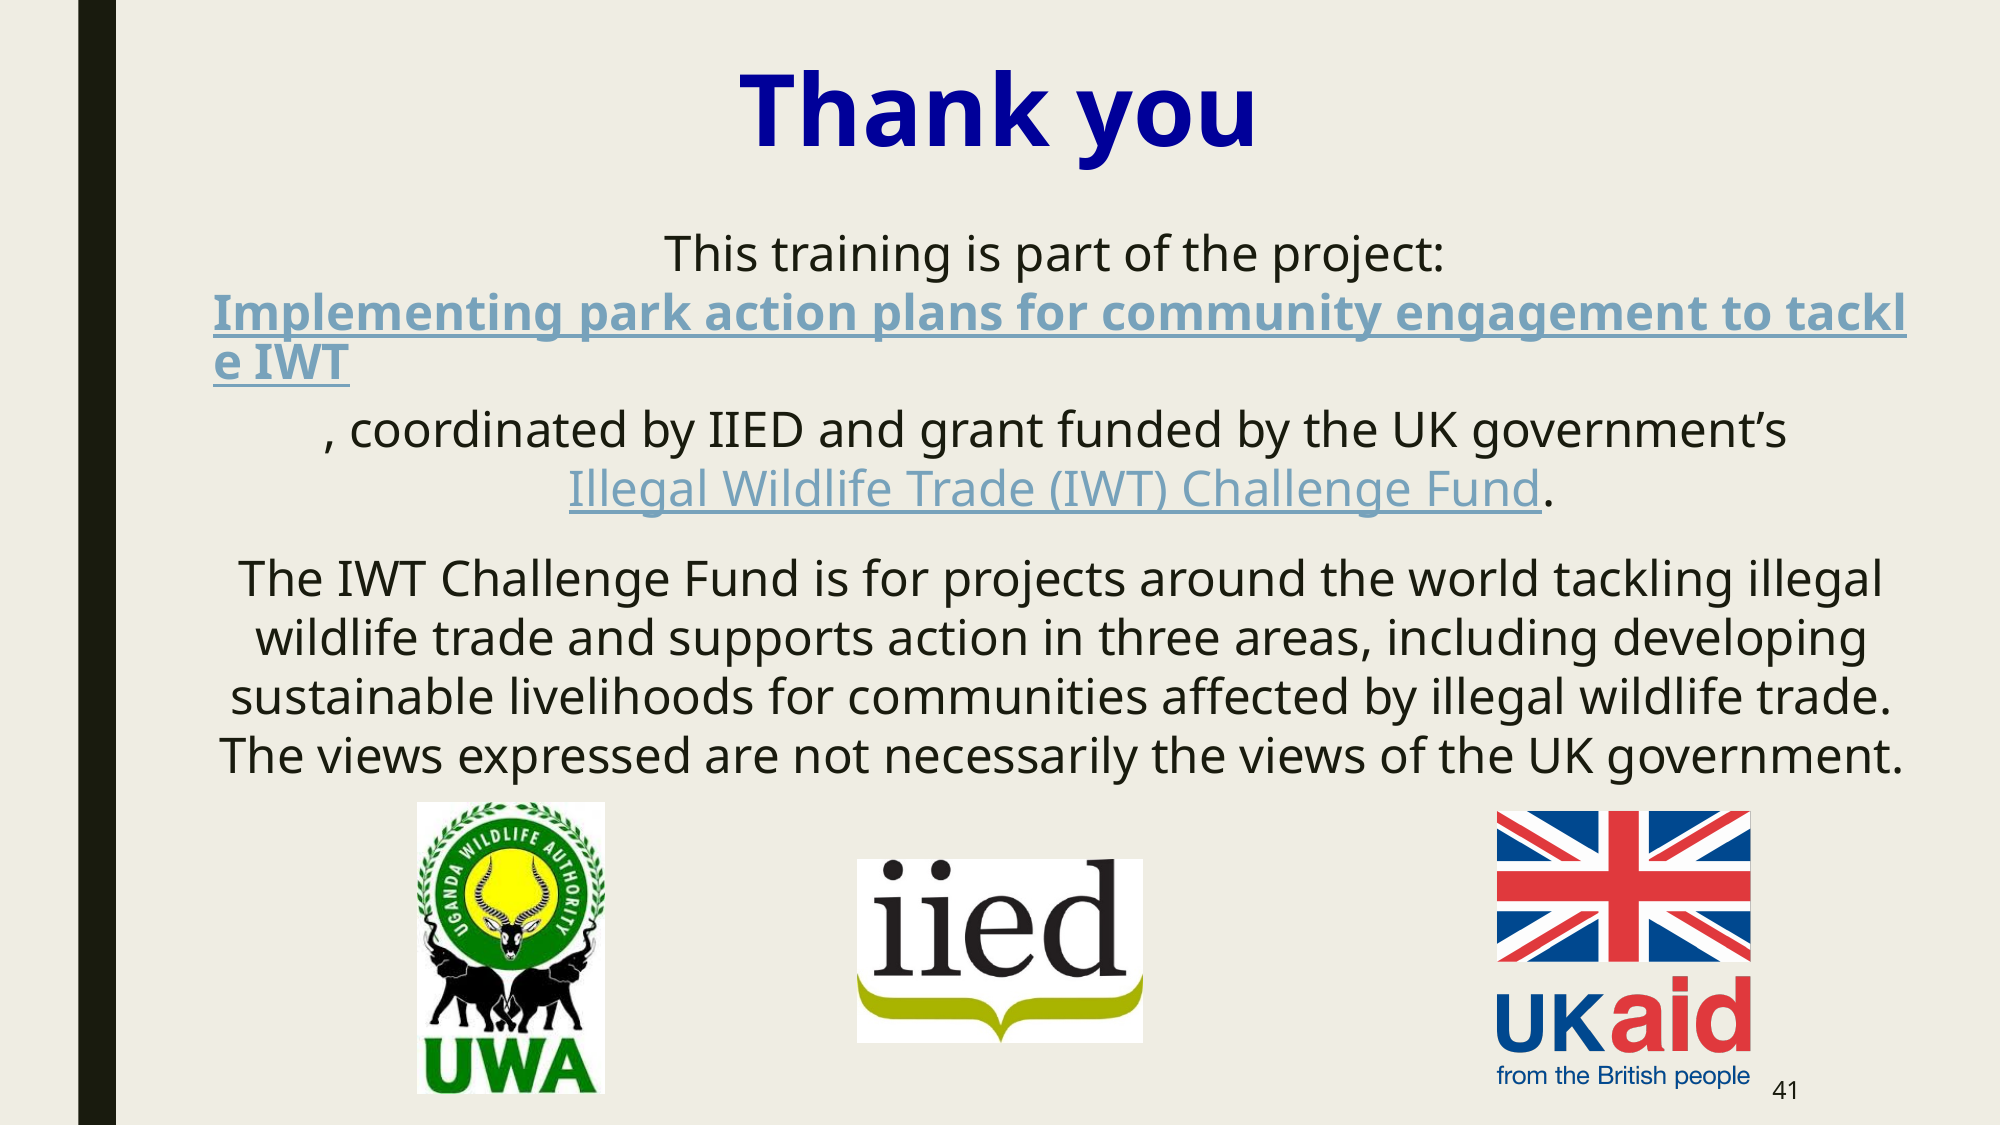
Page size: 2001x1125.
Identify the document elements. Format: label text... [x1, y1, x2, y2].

title Thank you [212, 53, 1788, 207]
picture [1489, 794, 1775, 1109]
picture [417, 802, 605, 1094]
slide_number 41 [1553, 1058, 1816, 1125]
picture [857, 859, 1143, 1043]
list This training is part of the project: Implementing park action plans for community engagement to tackle IWT, coordinated by IIED and grant funded by the UK government’s Illegal Wildlife Trade (IWT) Challenge Fund. The IWT Challenge Fund is for projects around the world tackling illegal wildlife trade and supports action in three areas, including developing sustainable livelihoods for communities affected by illegal wildlife trade. The views expressed are not necessarily the views of the UK government. [198, 214, 1926, 803]
